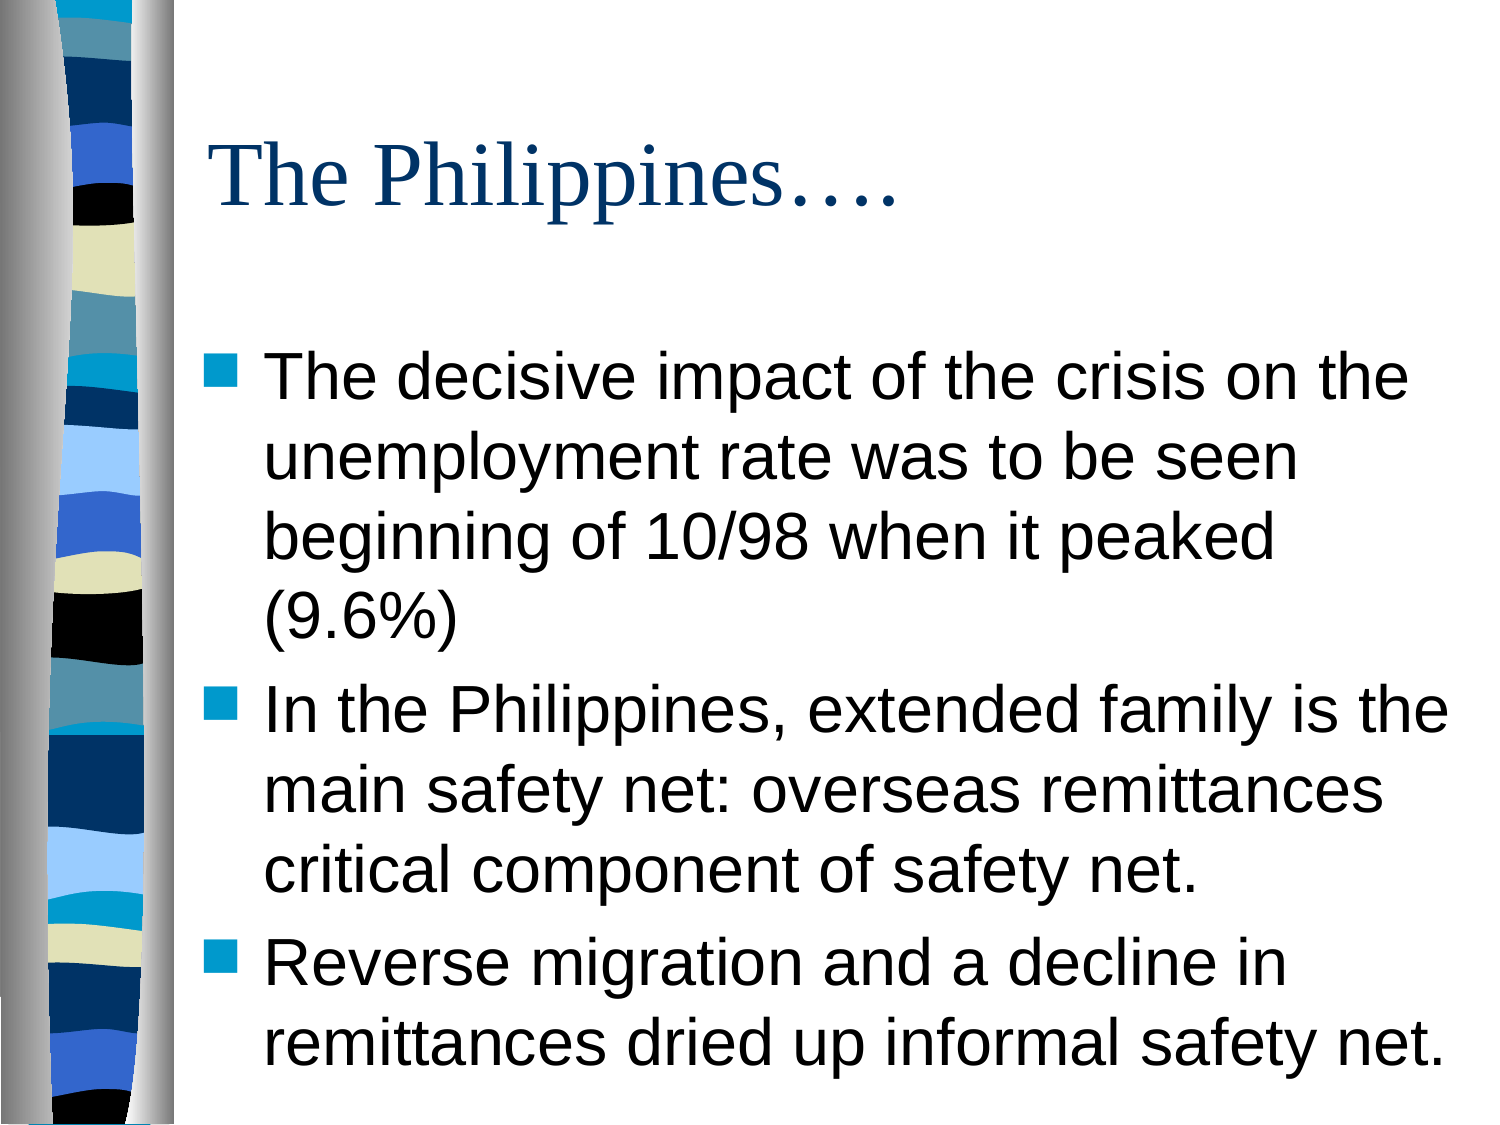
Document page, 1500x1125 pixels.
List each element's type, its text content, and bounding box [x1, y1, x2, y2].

list The decisive impact of the crisis on the unemployment rate was to be seen beginning of 10/98 when it peaked (9.6%) In the Philippines, extended family is the main safety net: overseas remittances critical component of safety net. Reverse migration and a decline in remittances dried up informal safety net. [192, 324, 1468, 1001]
title The Philippines…. [192, 74, 1468, 263]
